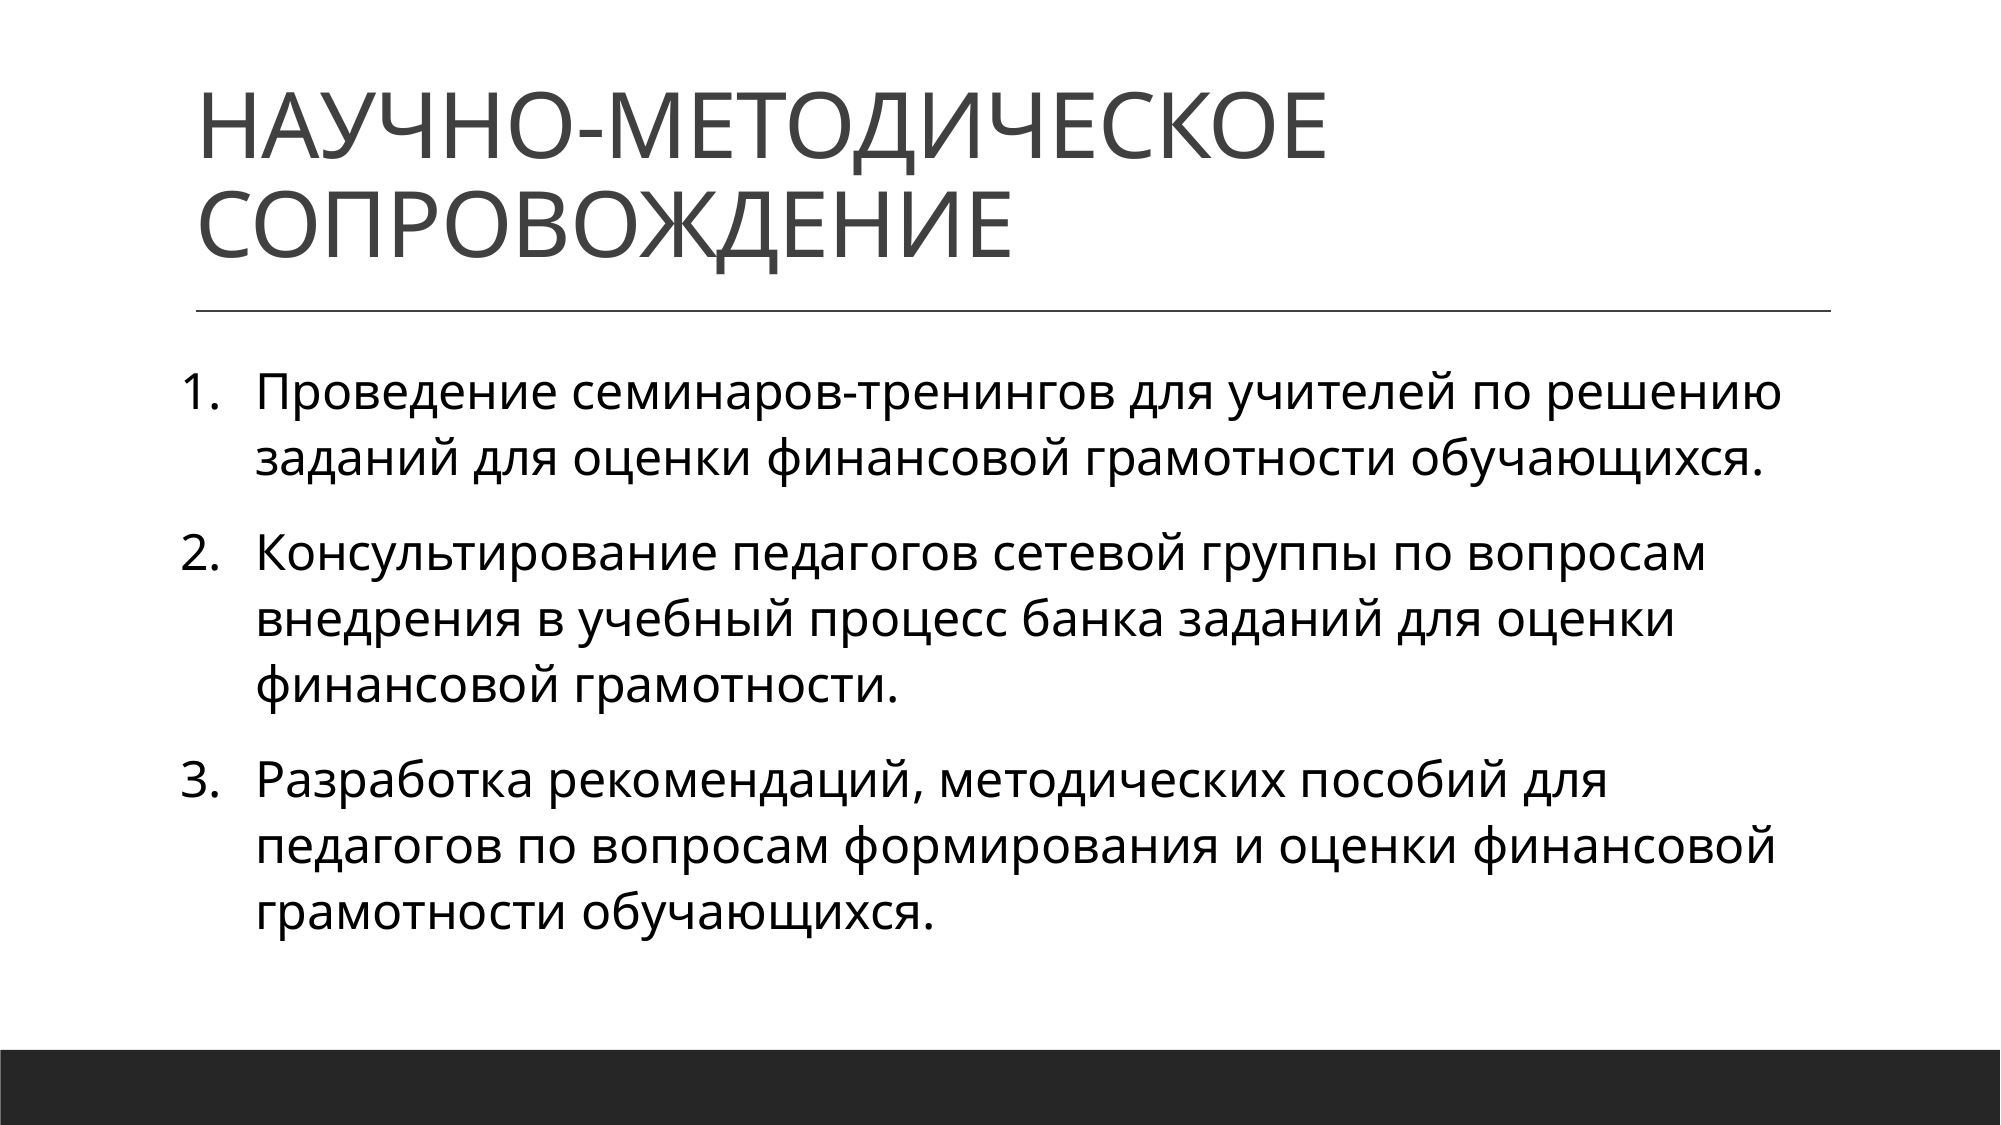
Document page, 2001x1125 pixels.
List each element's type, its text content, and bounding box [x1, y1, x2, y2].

list Проведение семинаров-тренингов для учителей по решению заданий для оценки финансовой грамотности обучающихся. Консультирование педагогов сетевой группы по вопросам внедрения в учебный процесс банка заданий для оценки финансовой грамотности. Разработка рекомендаций, методических пособий для педагогов по вопросам формирования и оценки финансовой грамотности обучающихся. [180, 345, 1830, 963]
title НАУЧНО-МЕТОДИЧЕСКОЕ СОПРОВОЖДЕНИЕ [180, 47, 1830, 285]
